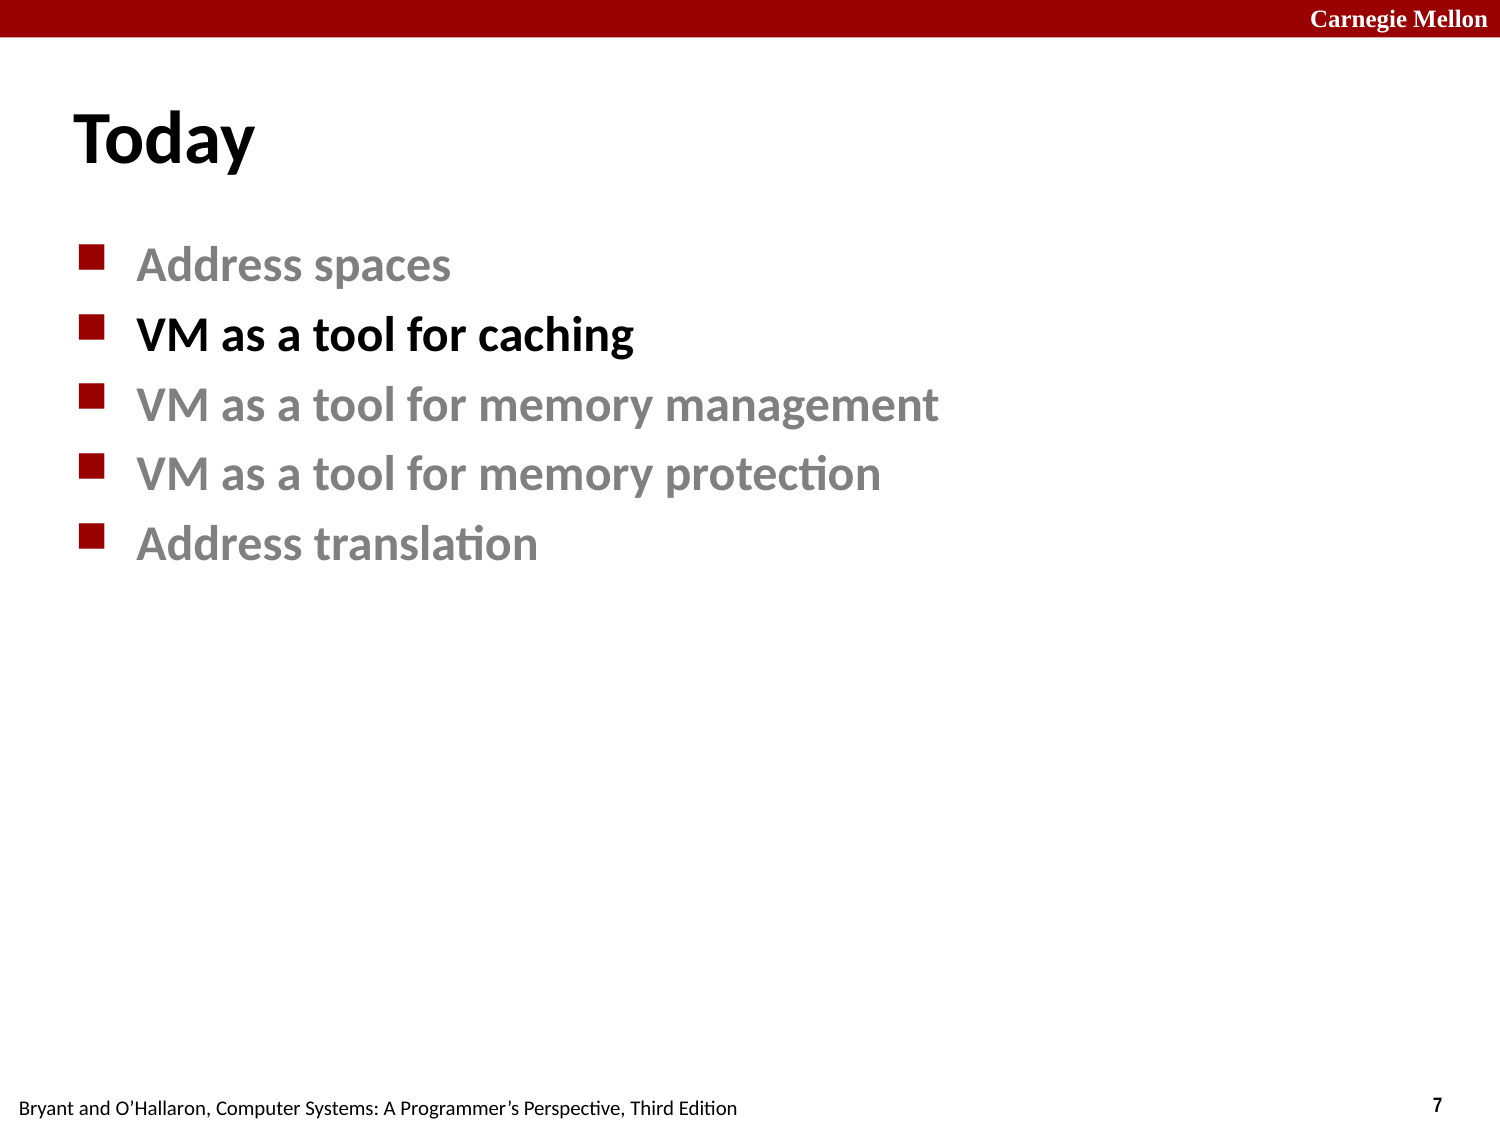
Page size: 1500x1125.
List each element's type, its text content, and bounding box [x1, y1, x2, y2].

title Today [58, 71, 1305, 197]
list Address spaces VM as a tool for caching VM as a tool for memory management VM as a tool for memory protection Address translation [64, 223, 1361, 1040]
